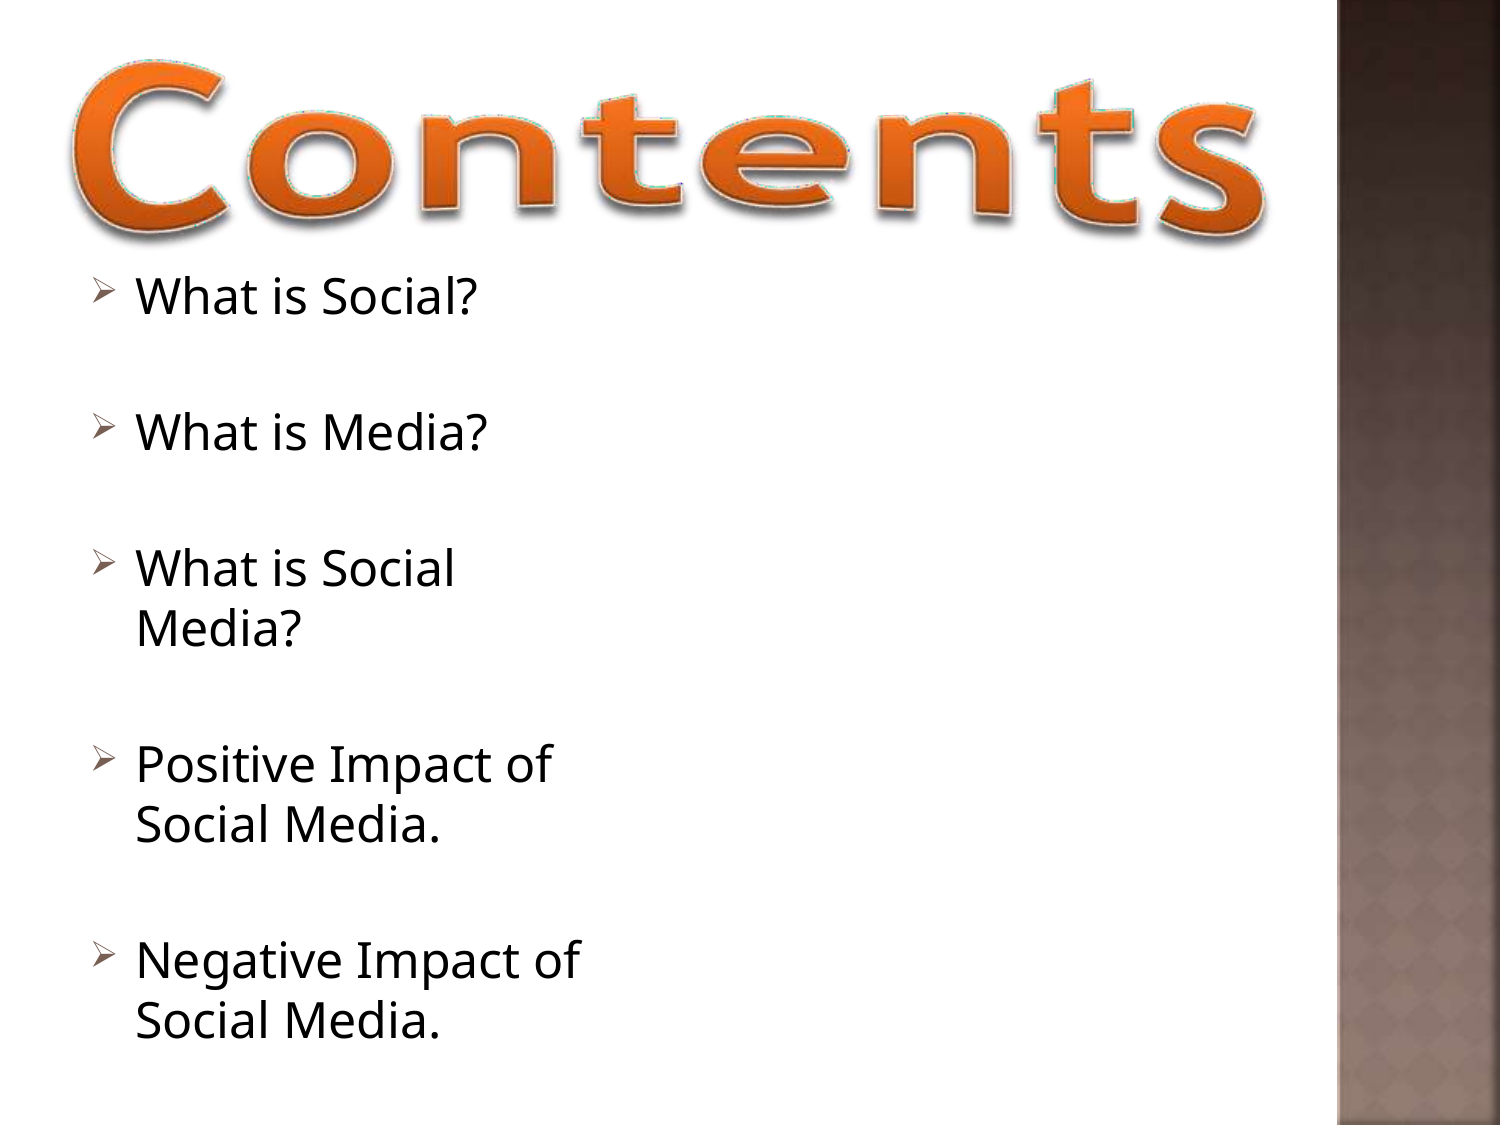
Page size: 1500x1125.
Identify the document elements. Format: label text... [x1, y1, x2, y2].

text_box [59, 55, 1278, 258]
text_box What is Social? What is Media? What is Social Media? Positive Impact of Social Media. Negative Impact of Social Media. Conclusion . [87, 262, 635, 1125]
text_box [1337, 0, 1500, 1125]
